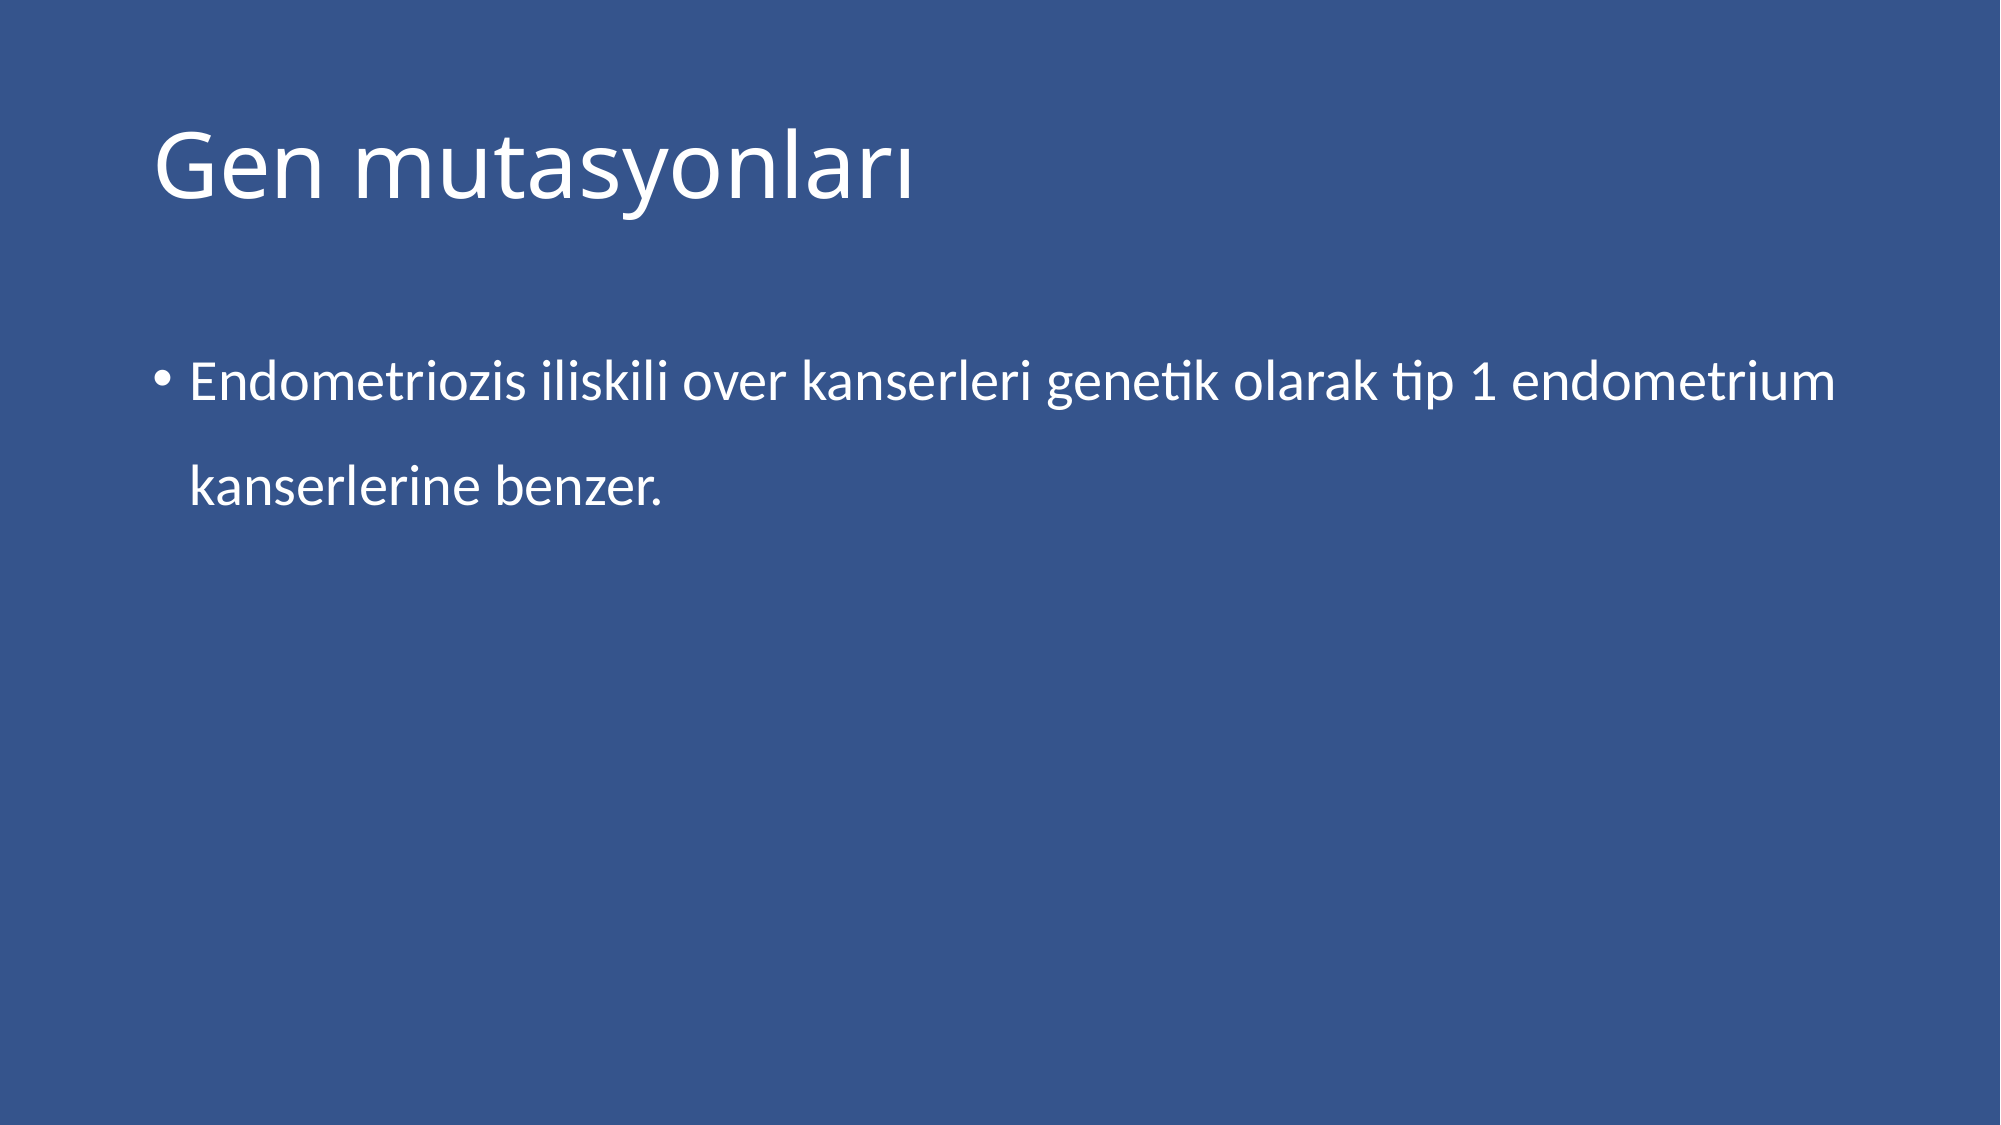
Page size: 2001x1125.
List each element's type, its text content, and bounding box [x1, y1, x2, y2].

list Endometriozis iliskili over kanserleri genetik olarak tip 1 endometrium kanserlerine benzer. [137, 299, 1863, 1014]
title Gen mutasyonları [137, 59, 1863, 278]
